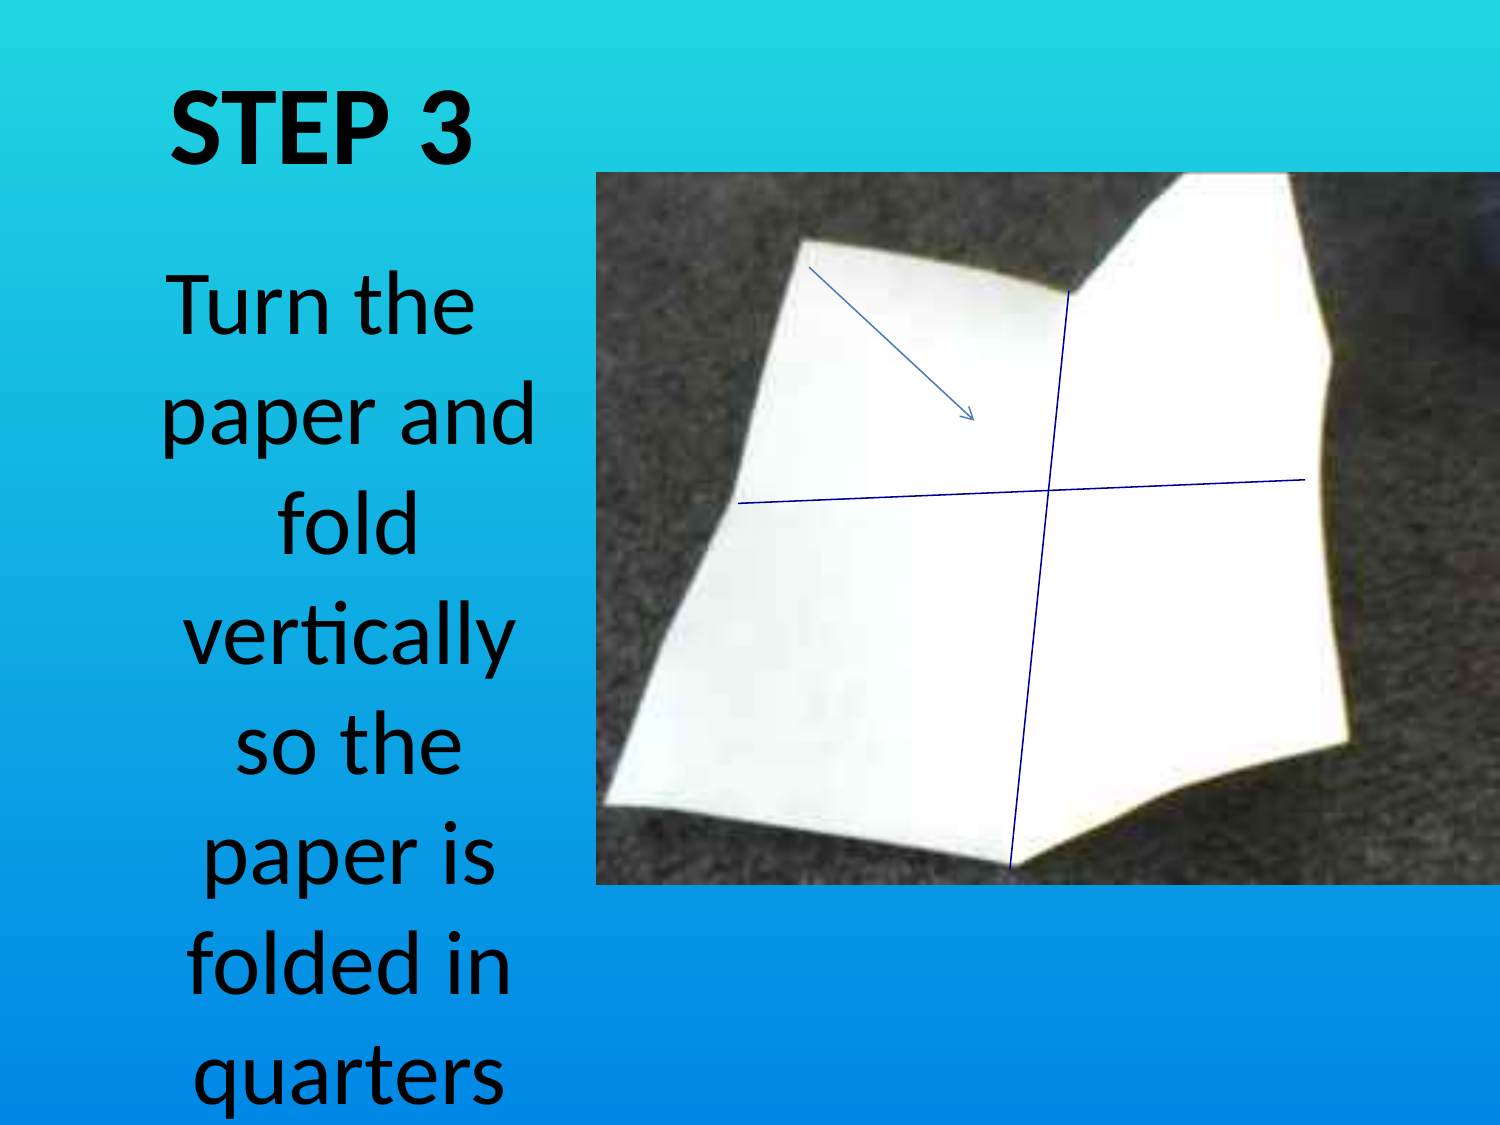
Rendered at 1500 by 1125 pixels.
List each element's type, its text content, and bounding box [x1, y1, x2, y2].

picture [569, 172, 1500, 884]
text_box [749, 550, 1330, 610]
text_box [808, 266, 975, 421]
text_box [737, 479, 1306, 504]
text_box STEP 3 [74, 44, 569, 235]
text_box Turn the paper and fold vertically so the paper is folded in quarters [74, 235, 569, 1005]
